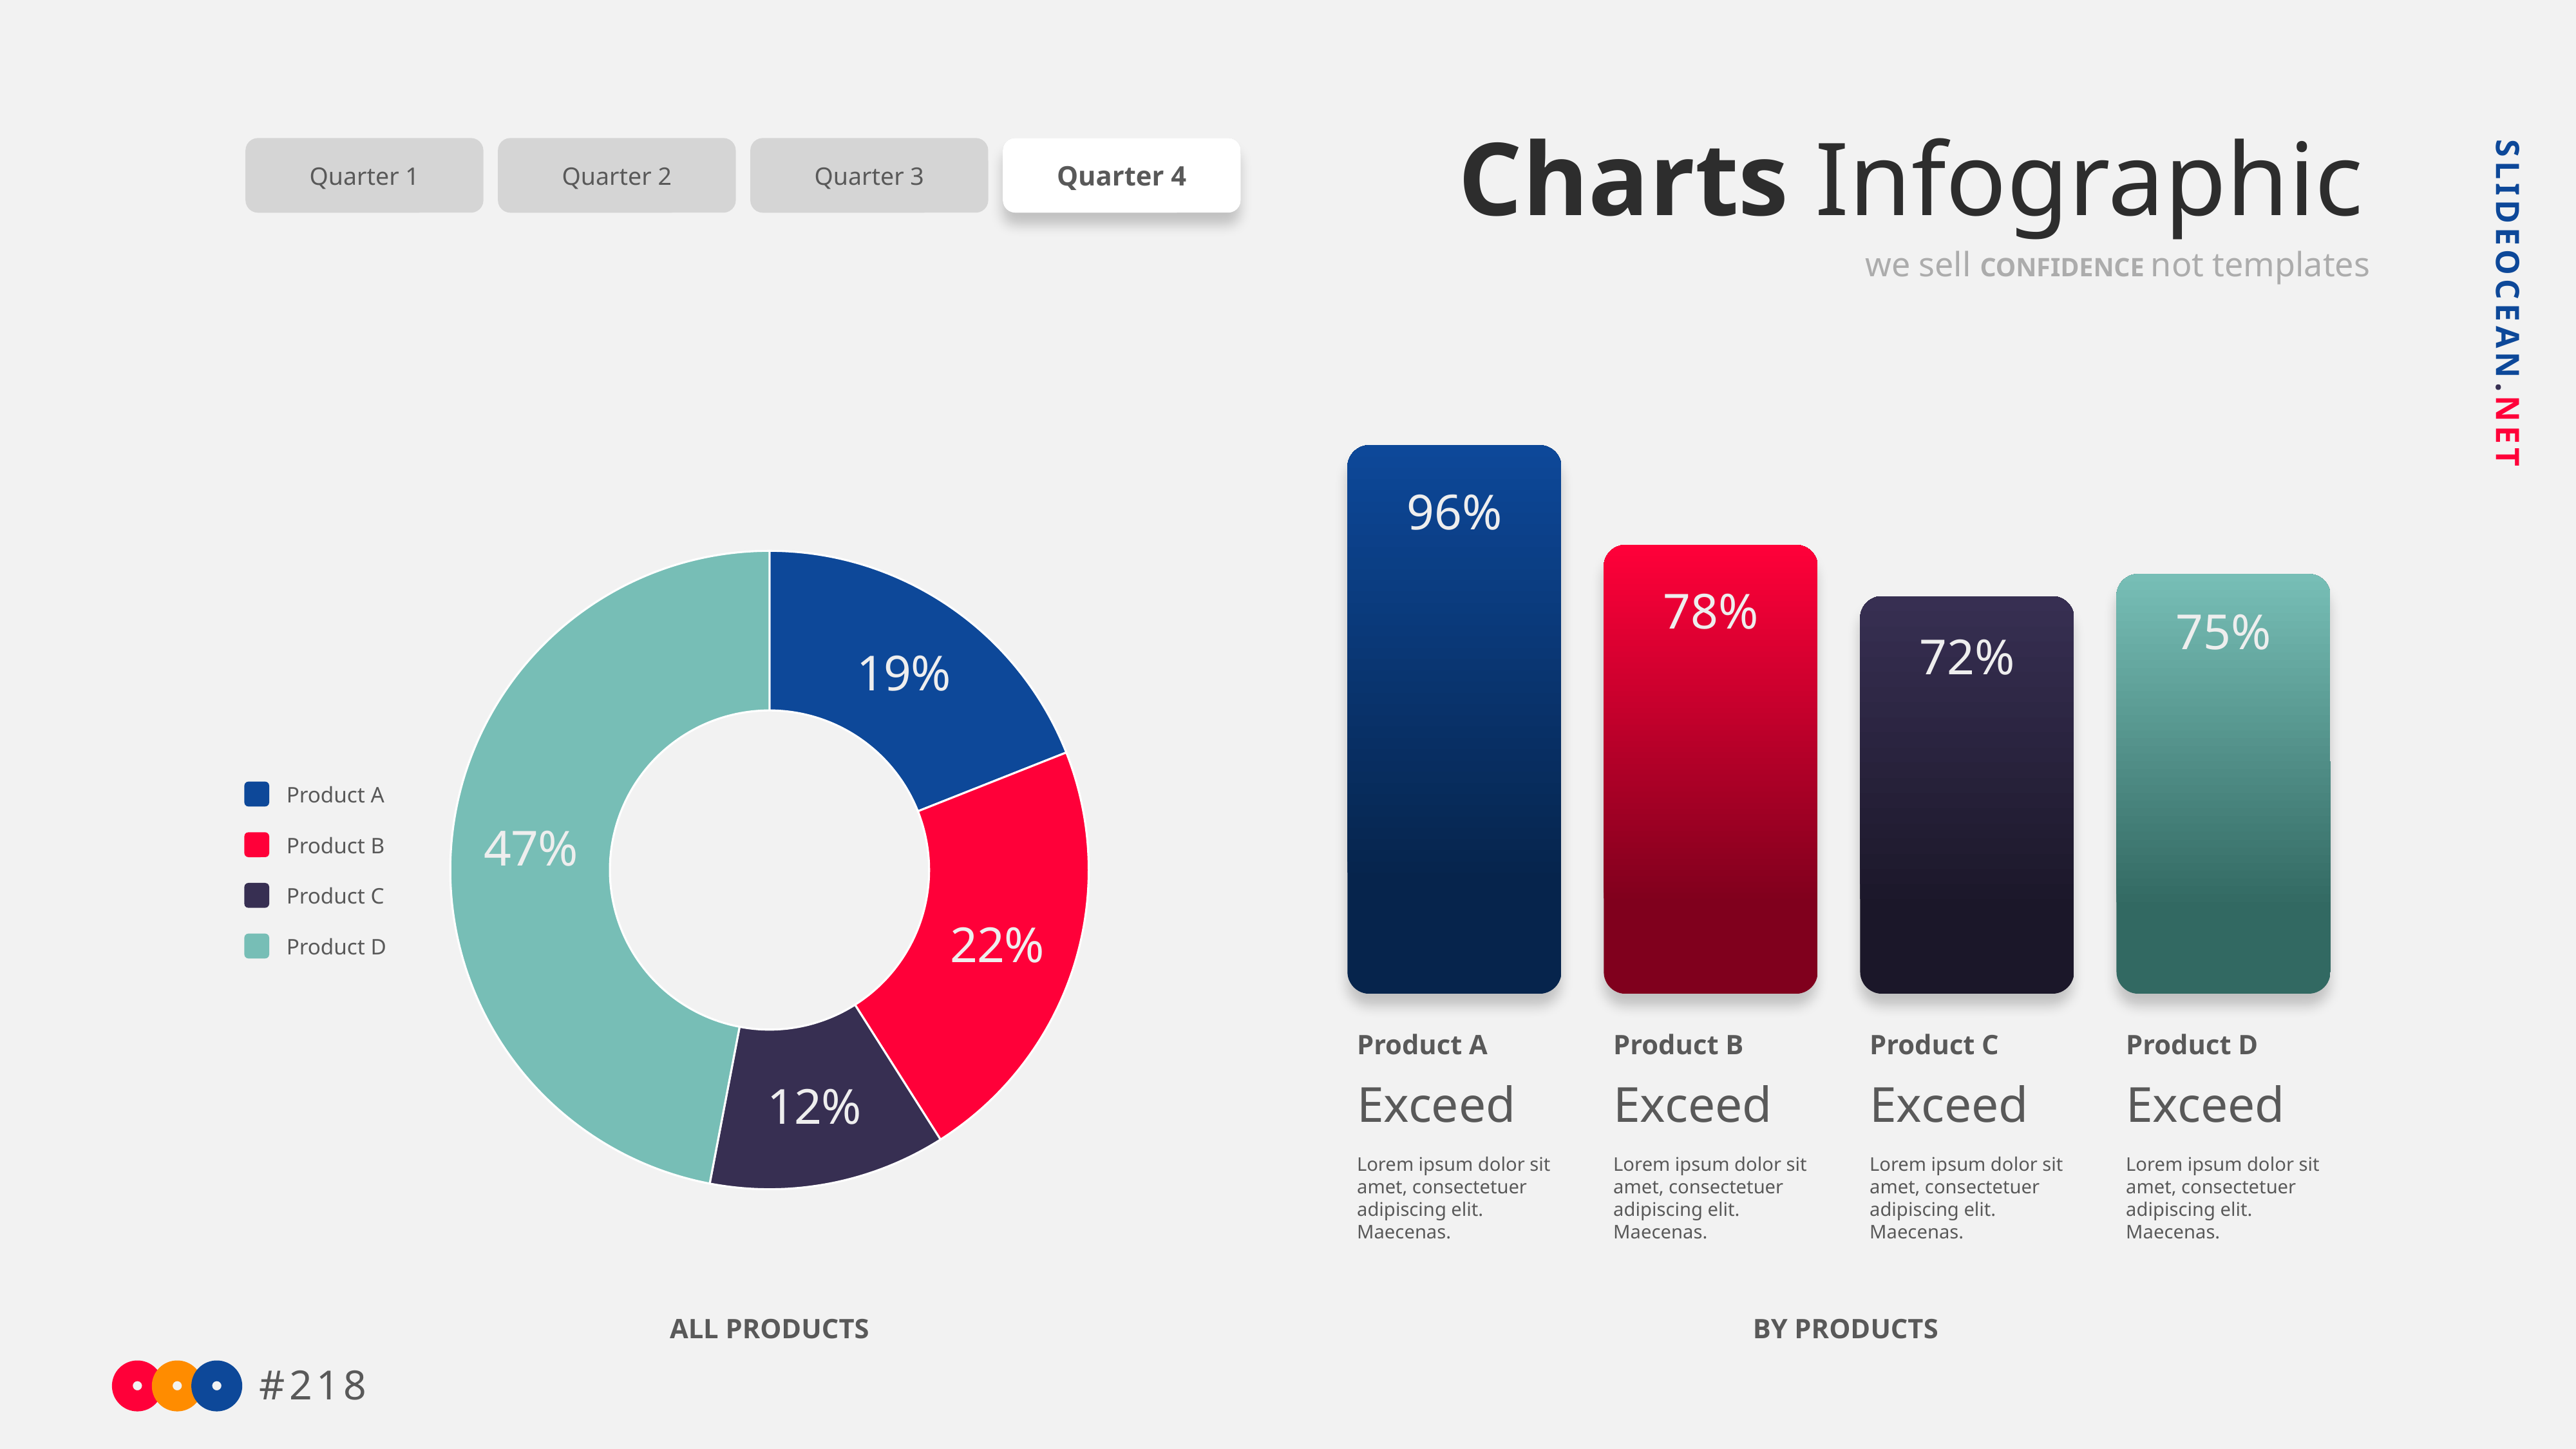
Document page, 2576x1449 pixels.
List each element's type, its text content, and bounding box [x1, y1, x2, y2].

text_box Quarter 2 [532, 156, 702, 195]
text_box 72% [1860, 621, 2074, 689]
text_box [497, 137, 737, 214]
text_box Quarter 4 [1037, 154, 1207, 196]
chart [417, 535, 1122, 1205]
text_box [2116, 1022, 2331, 1249]
text_box [244, 137, 485, 214]
text_box 75% [2116, 596, 2331, 665]
text_box 96% [1347, 477, 1562, 545]
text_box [1859, 1022, 2075, 1249]
text_box Charts Infographic [1448, 110, 2373, 241]
text_box [1602, 544, 1819, 995]
text_box #218 [259, 1359, 402, 1408]
text_box [749, 137, 990, 214]
text_box we sell CONFIDENCE not templates [1855, 238, 2380, 288]
text_box [1859, 595, 2076, 995]
text_box [2115, 573, 2332, 995]
text_box 78% [1604, 576, 1818, 644]
text_box BY PRODUCTS [1661, 1306, 2031, 1349]
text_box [243, 775, 450, 965]
text_box [1346, 444, 1563, 995]
text_box Quarter 3 [784, 156, 954, 195]
text_box Quarter 1 [279, 156, 450, 195]
text_box [1001, 137, 1242, 214]
text_box ALL PRODUCTS [585, 1306, 954, 1349]
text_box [1603, 1022, 1819, 1249]
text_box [1347, 1022, 1562, 1249]
